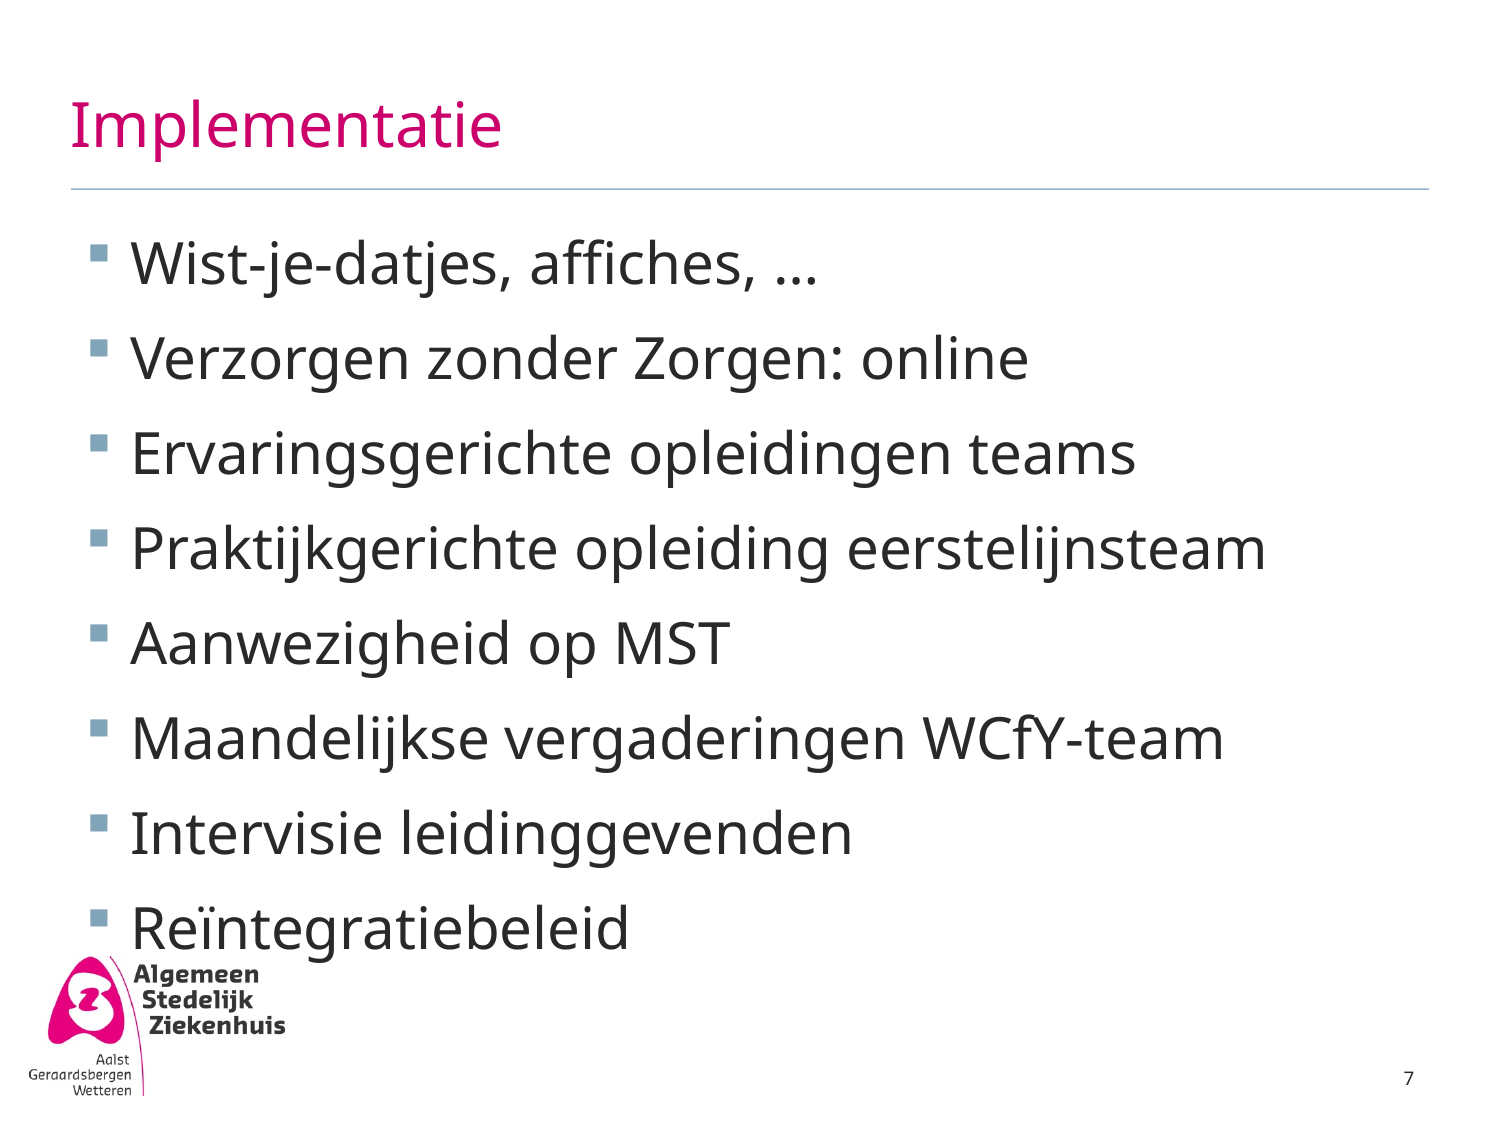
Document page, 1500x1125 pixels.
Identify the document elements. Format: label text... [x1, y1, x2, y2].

slide_number 7 [1079, 1059, 1430, 1098]
title Implementatie [70, 5, 1430, 162]
list Wist-je-datjes, affiches, … Verzorgen zonder Zorgen: online Ervaringsgerichte opleidingen teams Praktijkgerichte opleiding eerstelijnsteam Aanwezigheid op MST Maandelijkse vergaderingen WCfY-team Intervisie leidinggevenden Reïntegratiebeleid [70, 218, 1430, 554]
picture [29, 956, 285, 1096]
